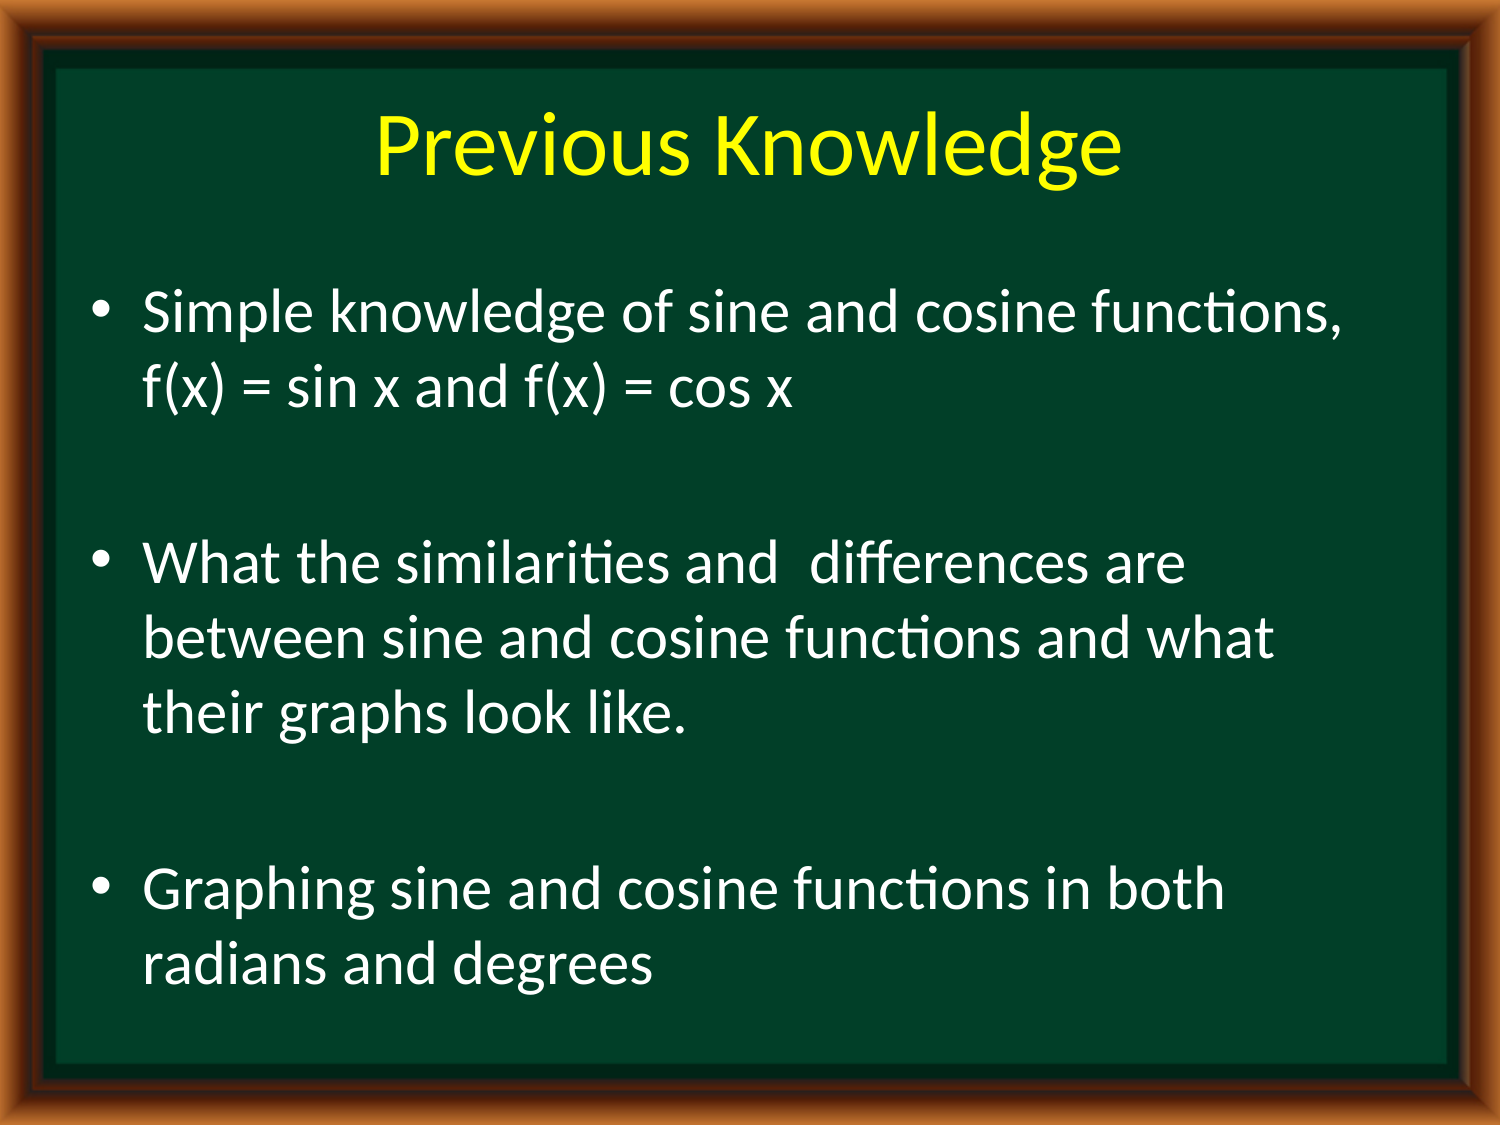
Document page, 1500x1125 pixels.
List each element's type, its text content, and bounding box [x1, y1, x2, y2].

picture [0, 0, 1500, 1125]
list Simple knowledge of sine and cosine functions, f(x) = sin x and f(x) = cos x What the similarities and differences are between sine and cosine functions and what their graphs look like. Graphing sine and cosine functions in both radians and degrees [75, 262, 1425, 1005]
title Previous Knowledge [75, 45, 1425, 233]
